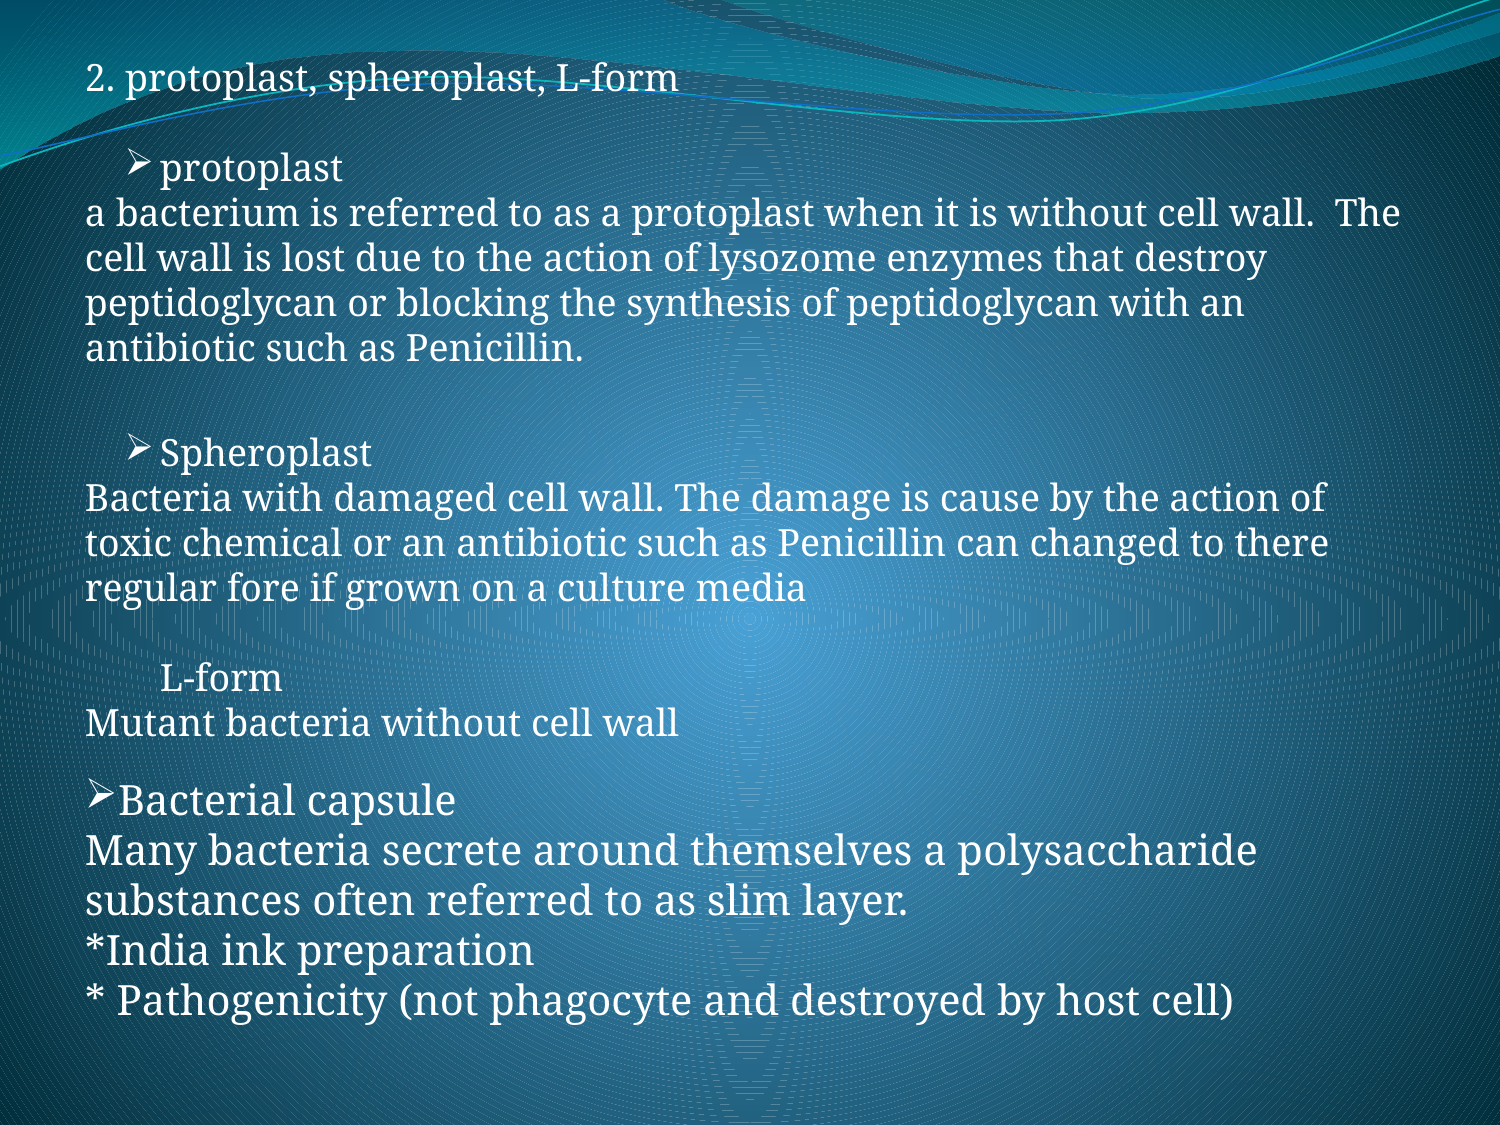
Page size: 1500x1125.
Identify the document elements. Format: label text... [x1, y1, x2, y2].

text_box 2. protoplast, spheroplast, L-form protoplast a bacterium is referred to as a protoplast when it is without cell wall. The cell wall is lost due to the action of lysozome enzymes that destroy peptidoglycan or blocking the synthesis of peptidoglycan with an antibiotic such as Penicillin. Spheroplast Bacteria with damaged cell wall. The damage is cause by the action of toxic chemical or an antibiotic such as Penicillin can changed to there regular fore if grown on a culture media L-form Mutant bacteria without cell wall Bacterial capsule Many bacteria secrete around themselves a polysaccharide substances often referred to as slim layer. *India ink preparation * Pathogenicity (not phagocyte and destroyed by host cell) [70, 46, 1418, 1125]
